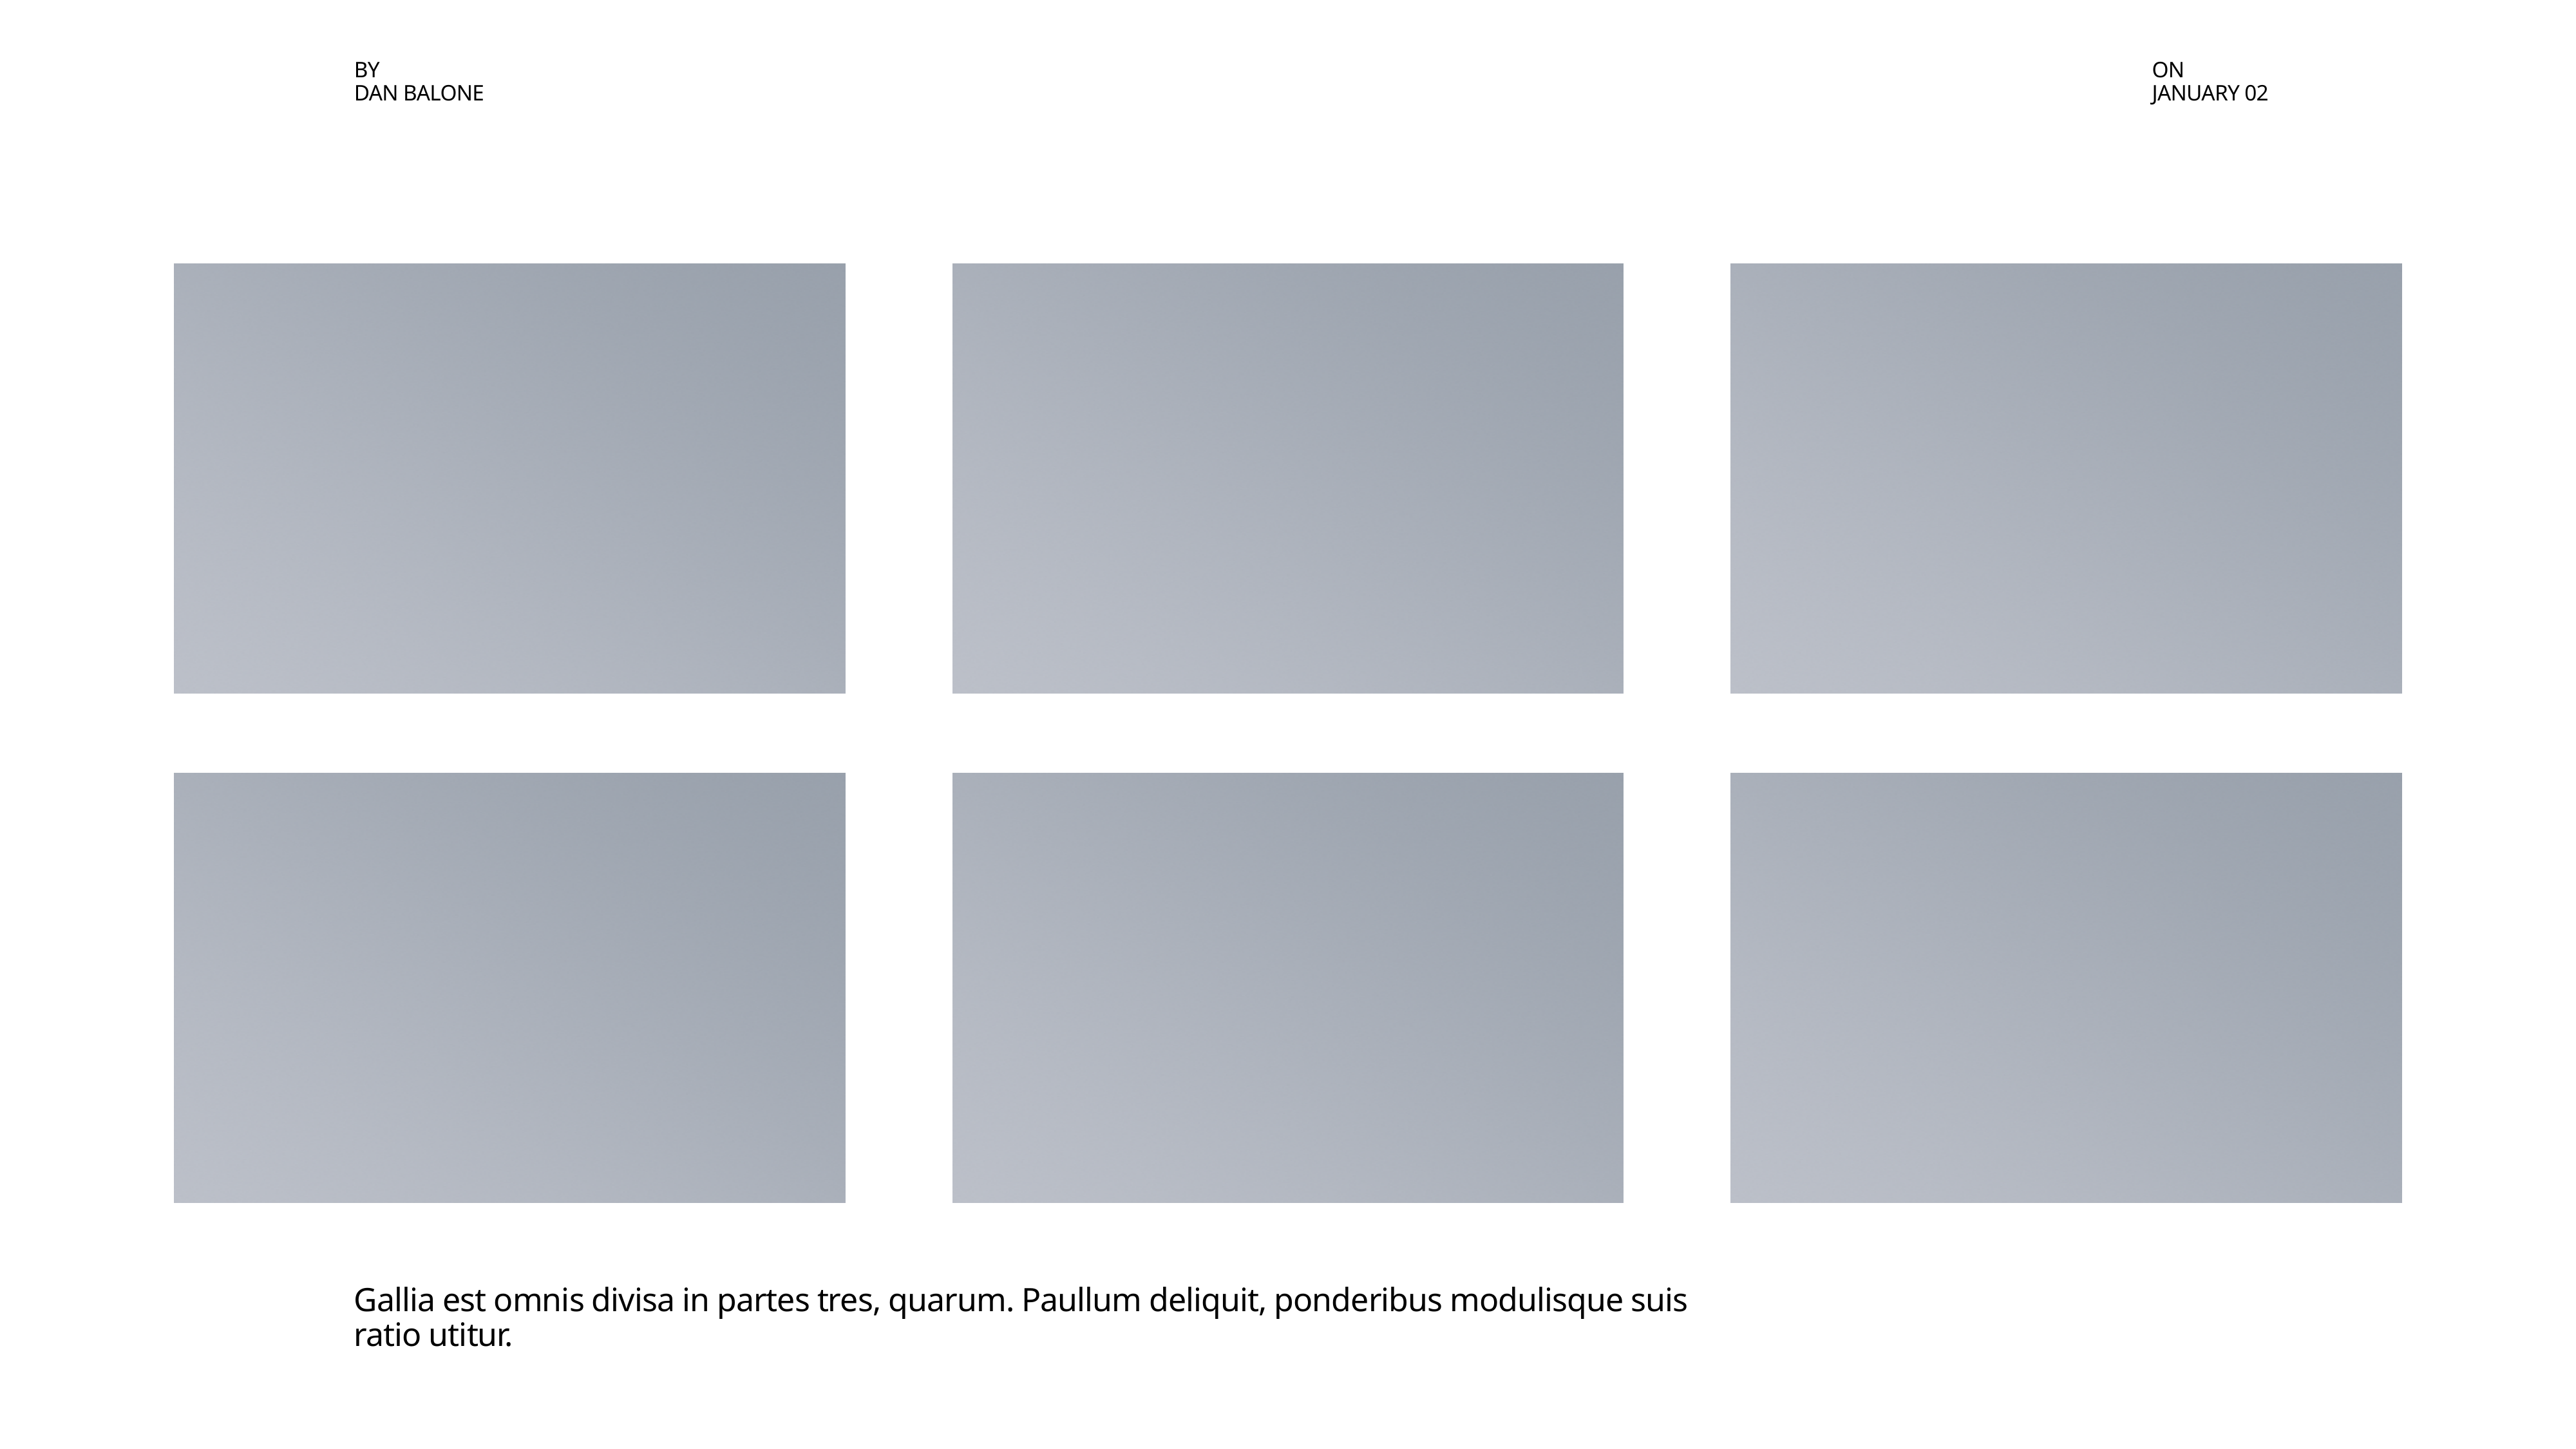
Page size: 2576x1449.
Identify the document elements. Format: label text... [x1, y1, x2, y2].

picture [174, 773, 846, 1203]
picture [1730, 773, 2402, 1203]
picture [952, 773, 1624, 1203]
picture [952, 263, 1624, 694]
picture [1730, 263, 2402, 694]
list Gallia est omnis divisa in partes tres, quarum. Paullum deliquit, ponderibus modulisque suis ratio utitur. [348, 1278, 1727, 1368]
picture [174, 263, 846, 694]
